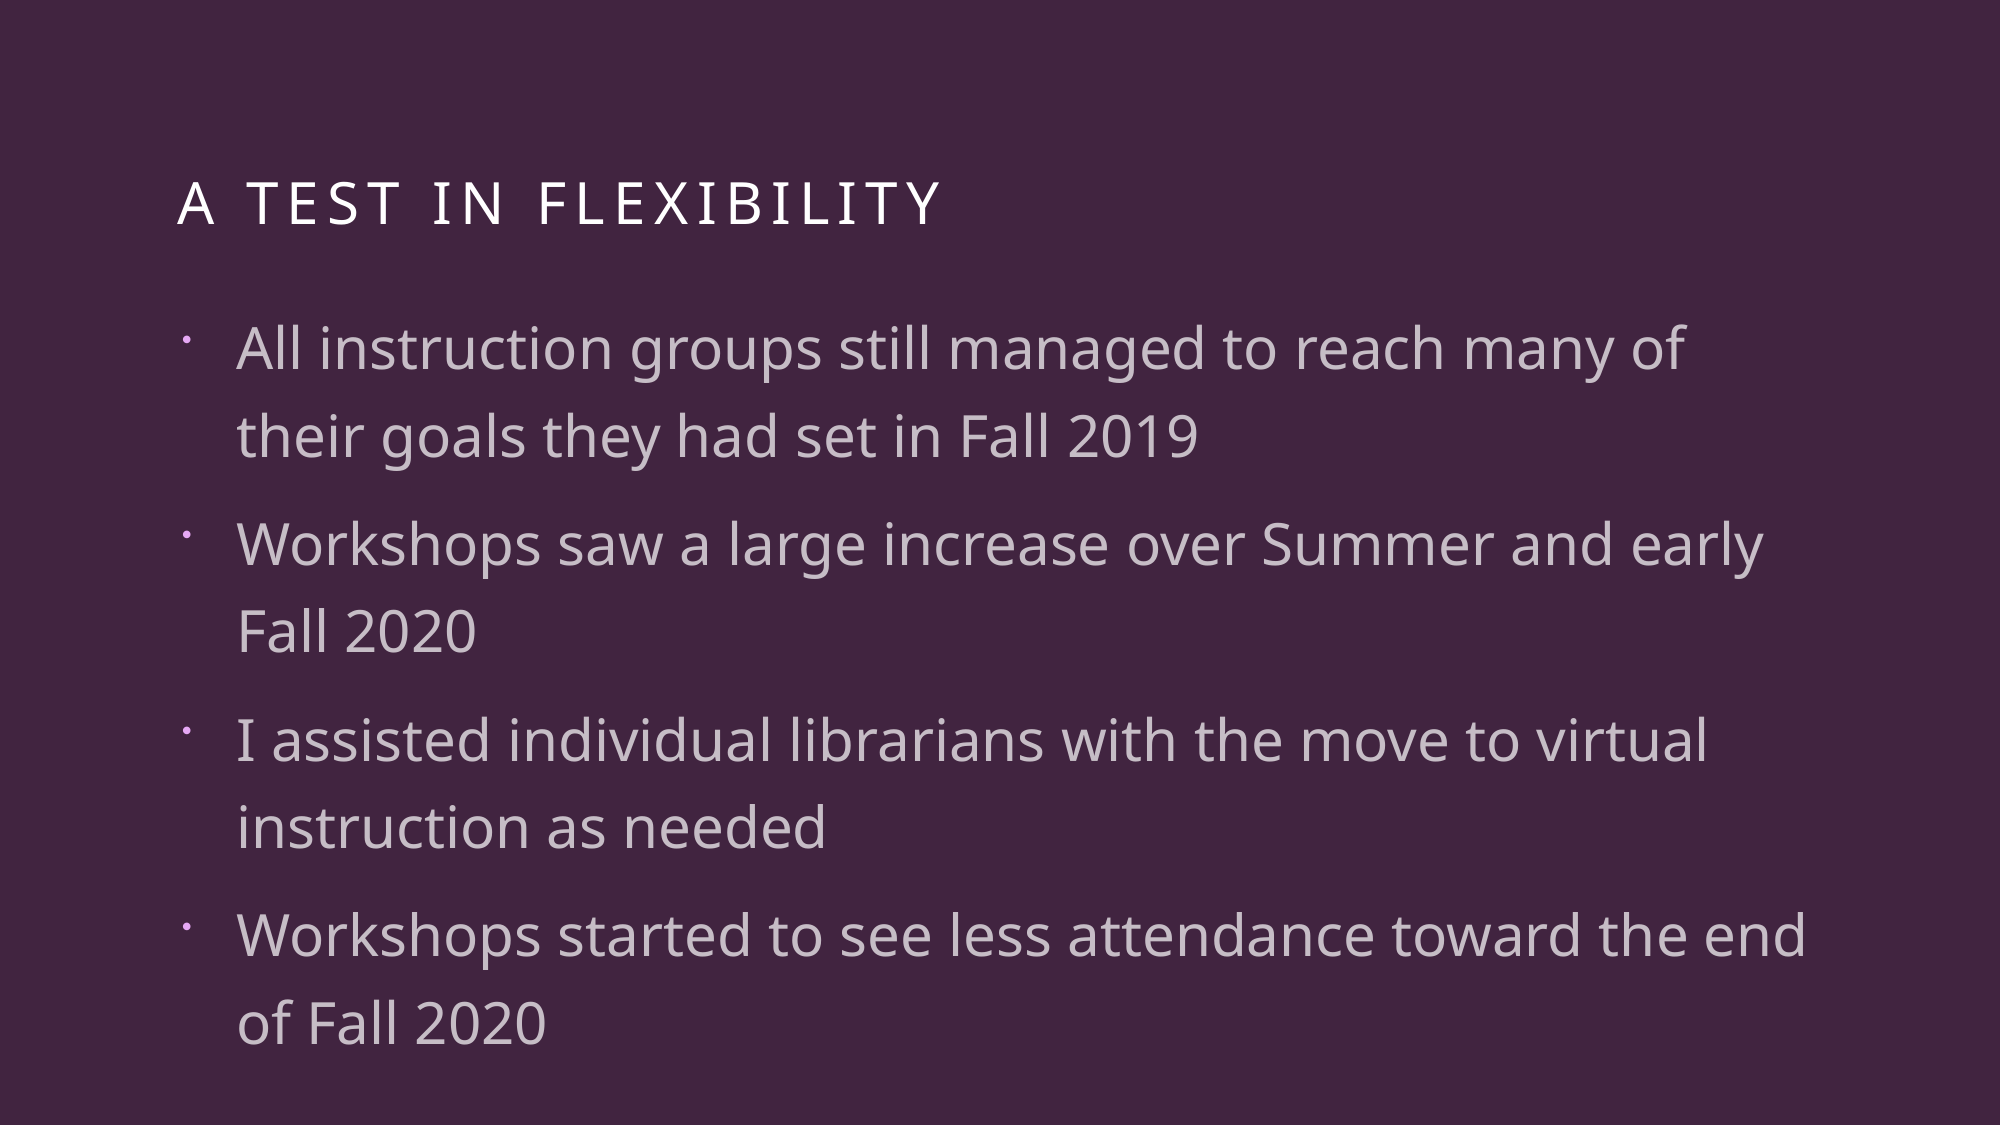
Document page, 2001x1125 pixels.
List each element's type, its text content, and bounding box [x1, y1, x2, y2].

title a test in flexibility [177, 165, 1822, 274]
list All instruction groups still managed to reach many of their goals they had set in Fall 2019 Workshops saw a large increase over Summer and early Fall 2020 I assisted individual librarians with the move to virtual instruction as needed Workshops started to see less attendance toward the end of Fall 2020 [177, 293, 1822, 947]
